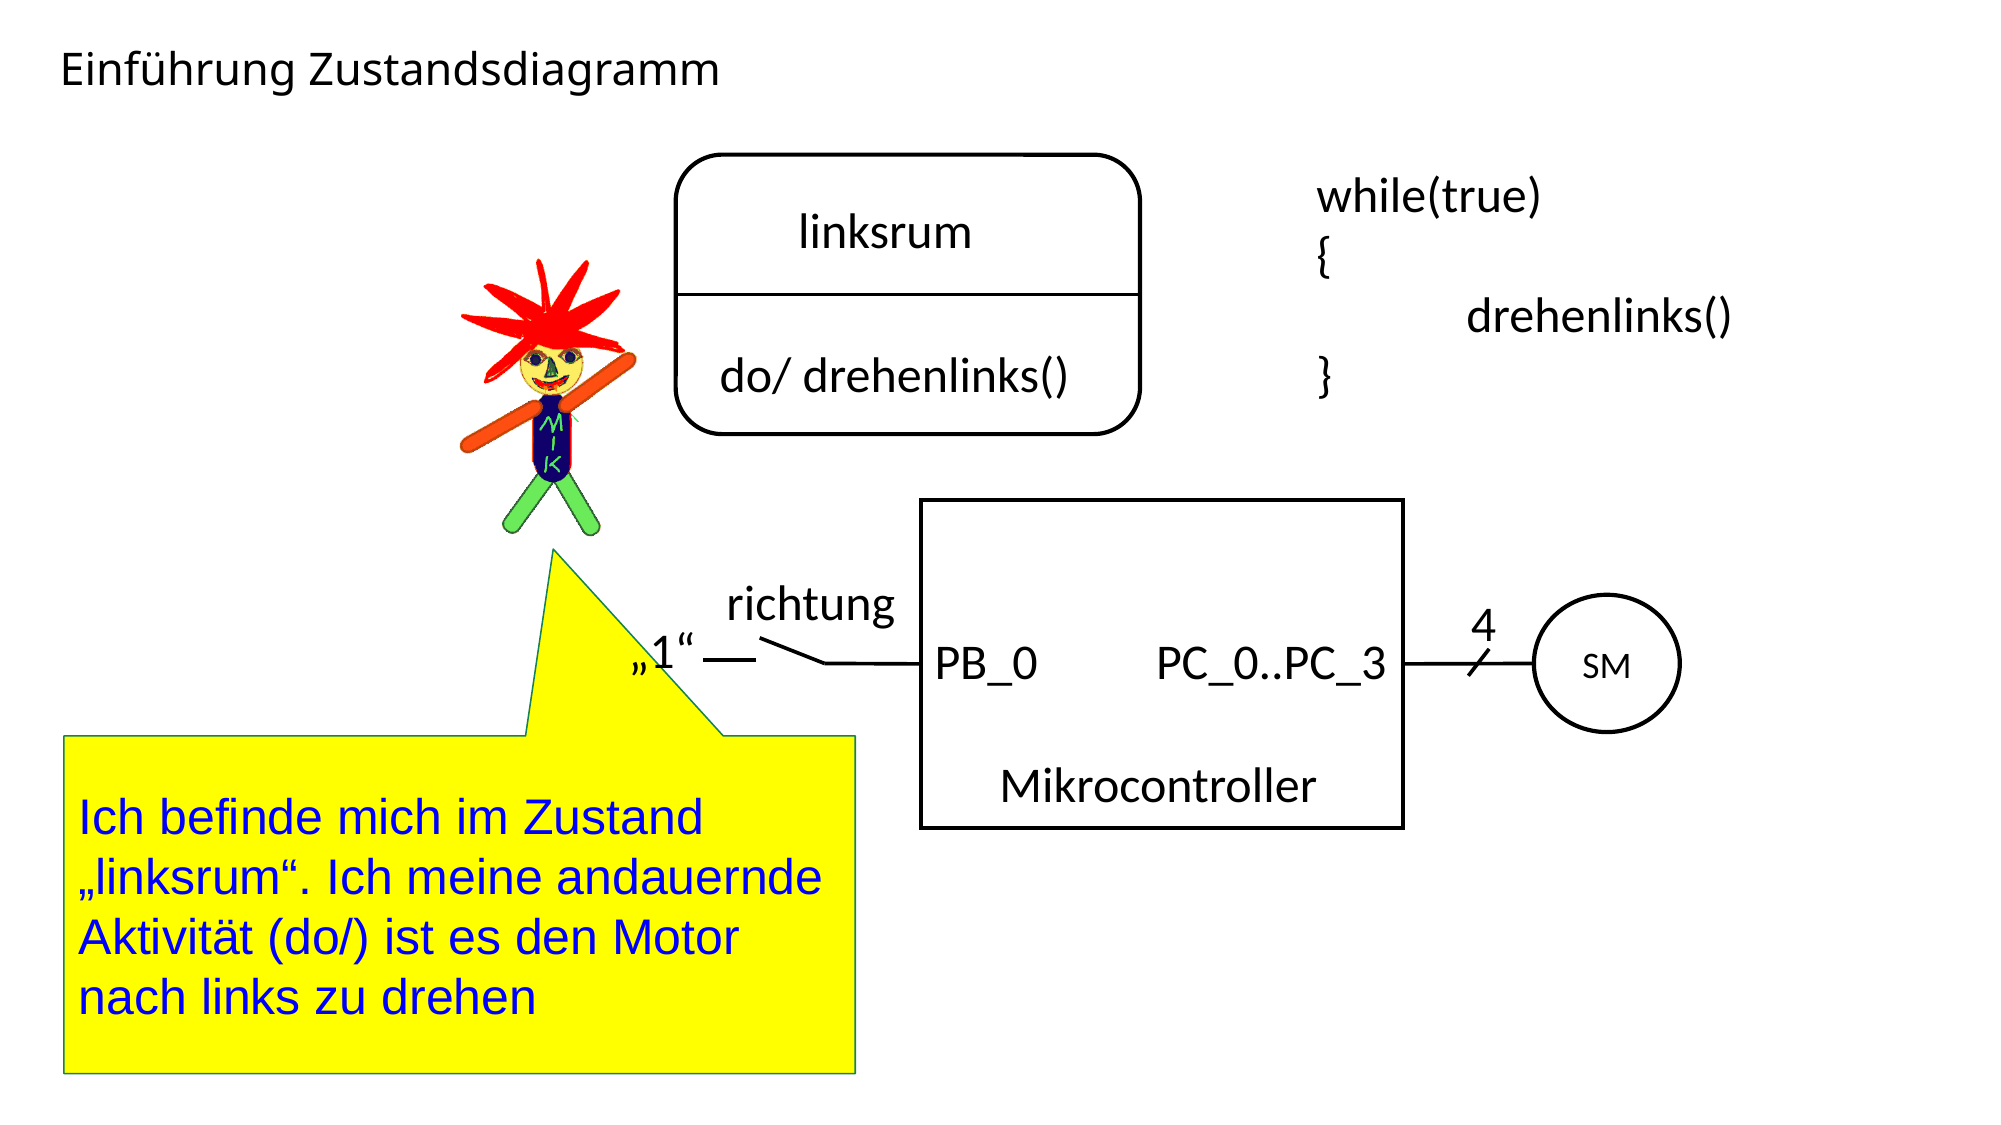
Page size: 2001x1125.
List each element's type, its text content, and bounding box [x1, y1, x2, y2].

text_box while(true) { drehenlinks() } [1301, 154, 1749, 410]
text_box Ich befinde mich im Zustand „linksrum“. Ich meine andauernde Aktivität (do/) ist es den Motor nach links zu drehen [63, 549, 856, 1074]
text_box [674, 153, 1142, 436]
title Einführung Zustandsdiagramm [40, 34, 740, 103]
picture [441, 251, 648, 543]
text_box linksrum [783, 191, 988, 267]
text_box do/ drehenlinks() [704, 335, 1085, 411]
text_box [613, 499, 1680, 829]
